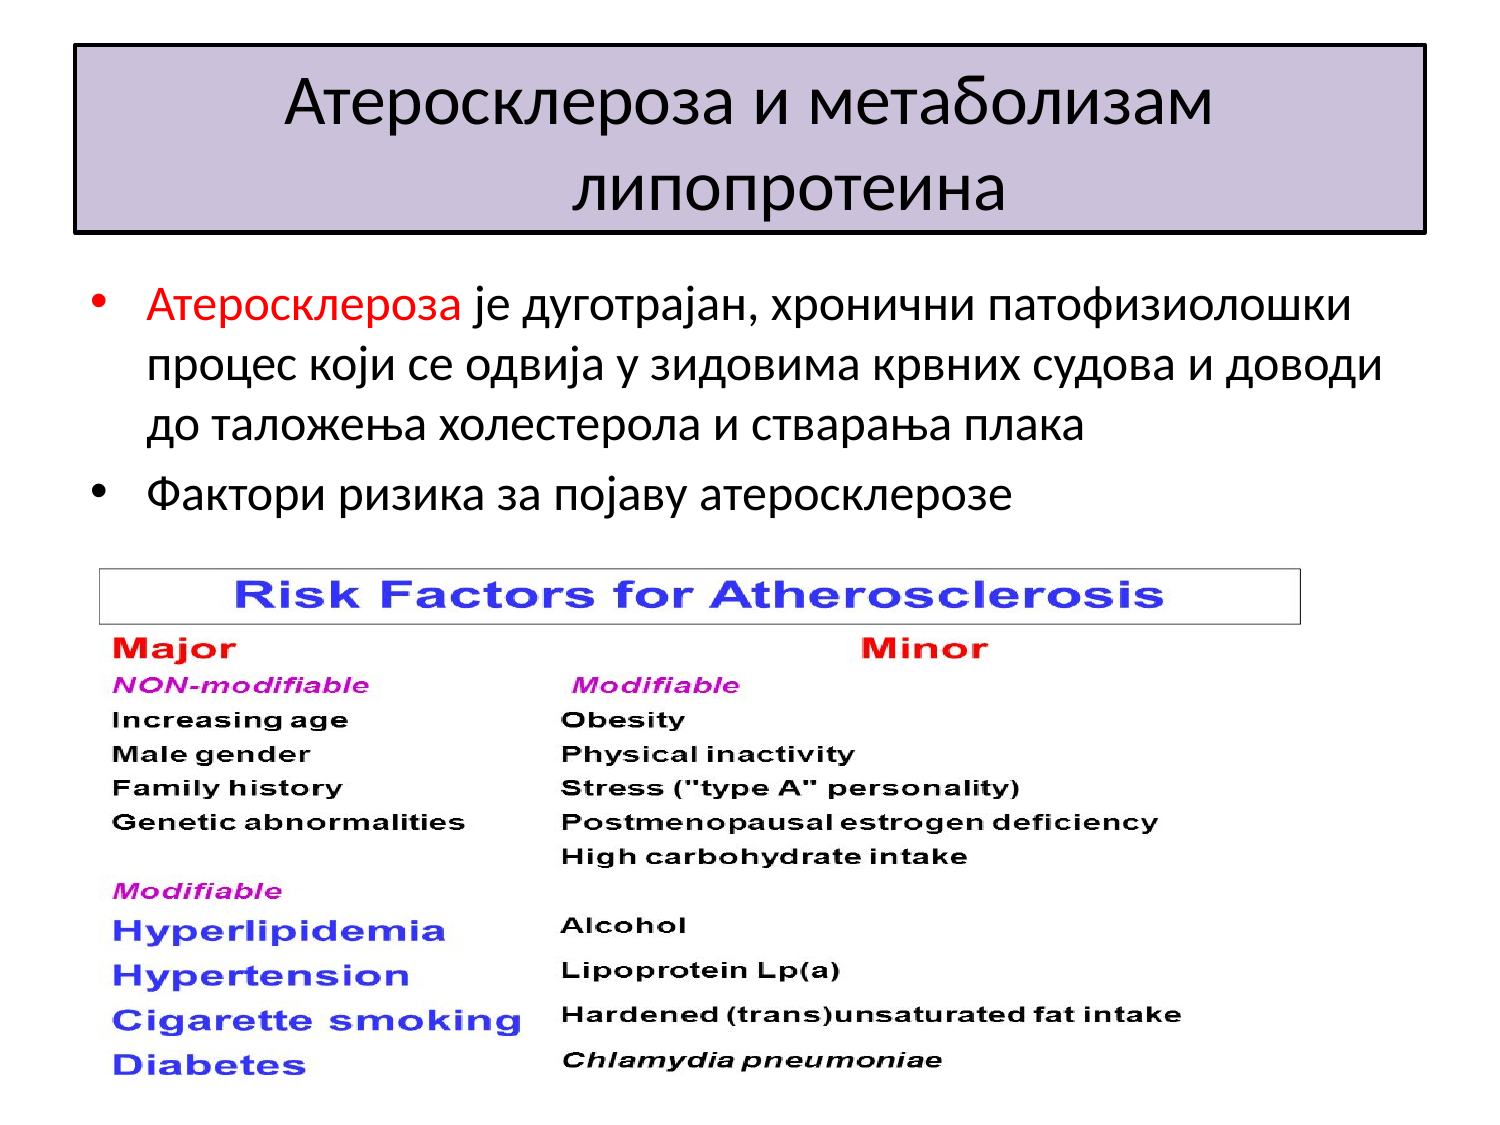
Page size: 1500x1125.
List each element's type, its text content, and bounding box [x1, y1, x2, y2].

picture [99, 537, 1313, 1101]
list Атеросклероза је дуготрајан, хронични патофизиолошки процес који се одвија у зидовима крвних судова и доводи до таложења холестерола и стварања плака Фактори ризика за појаву атеросклерозе [75, 262, 1425, 1005]
title Атеросклероза и метаболизам липопротеина [73, 43, 1427, 235]
